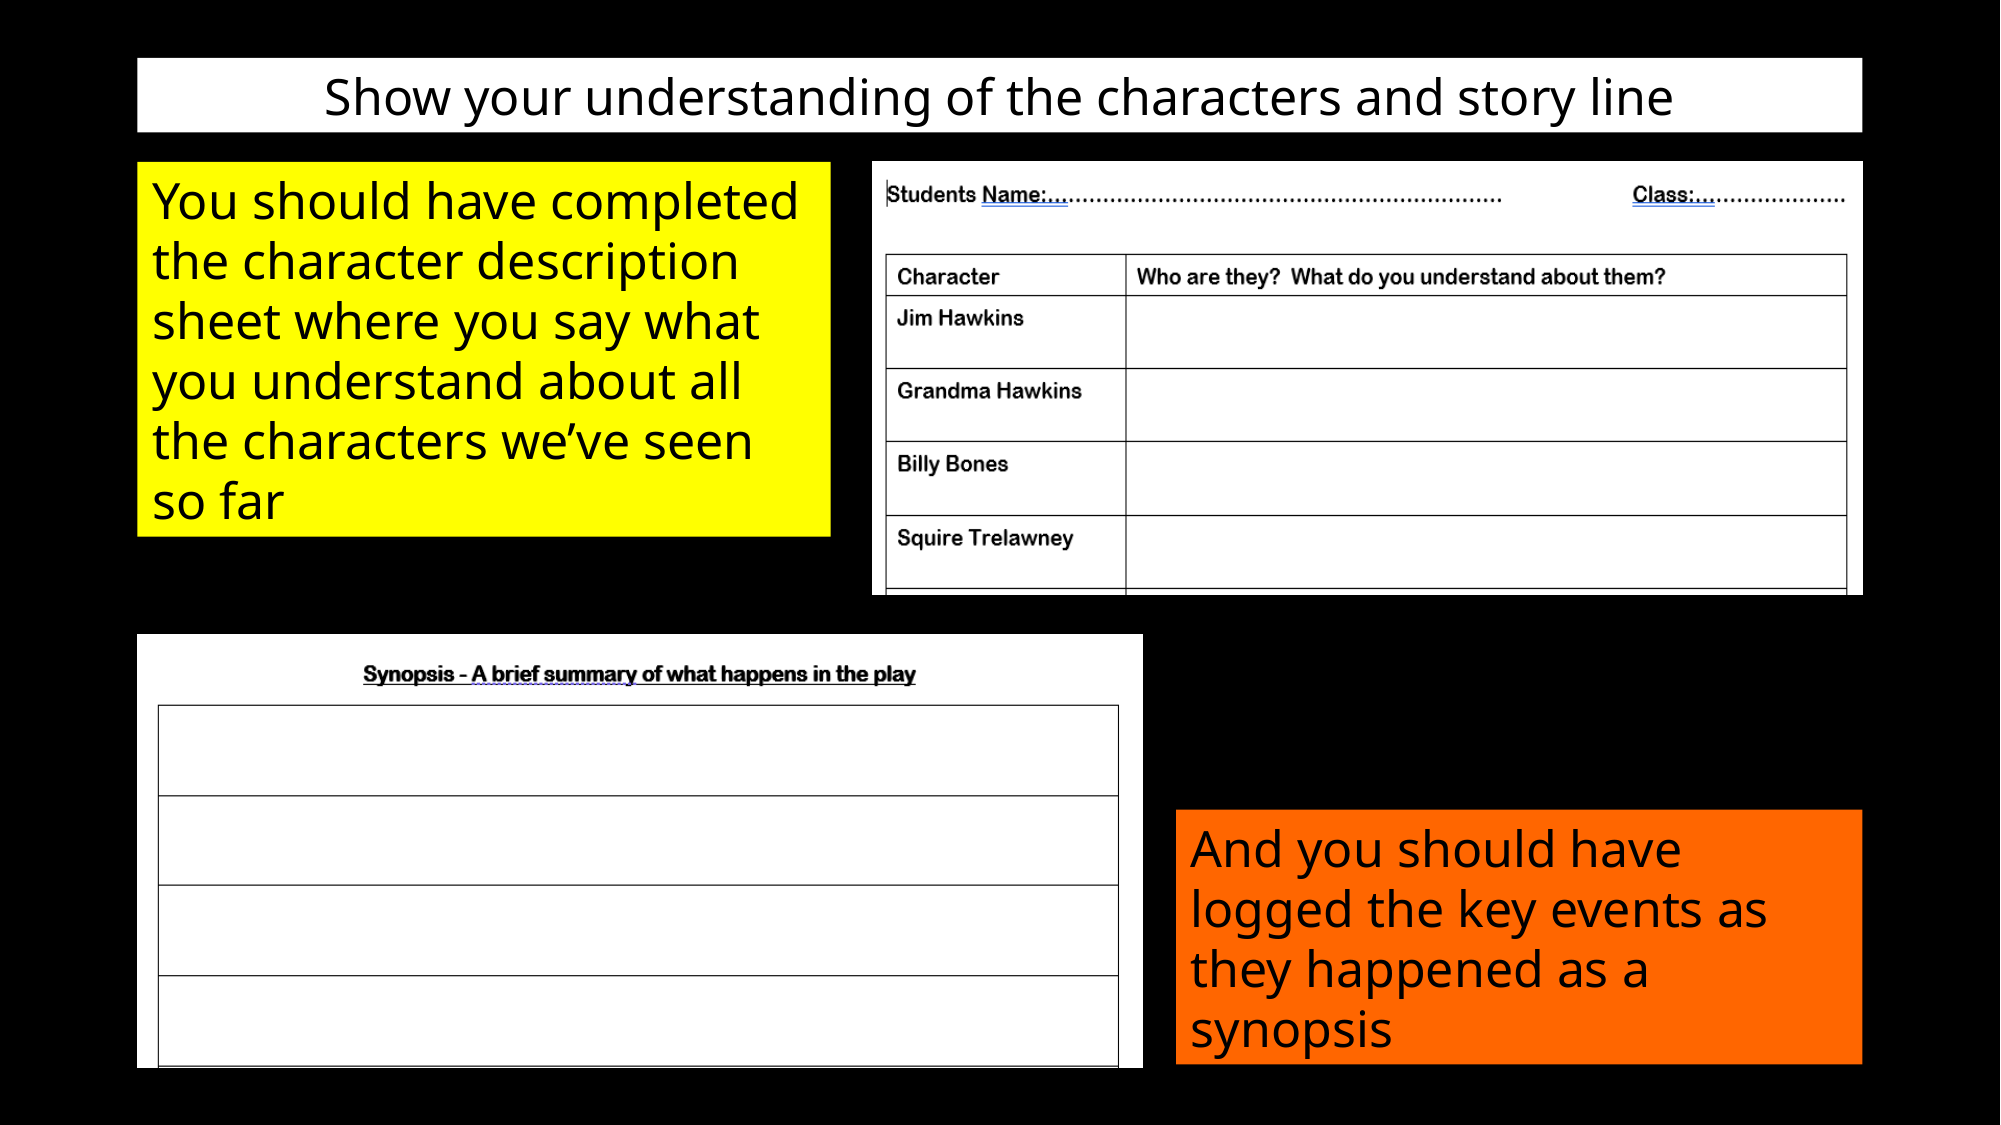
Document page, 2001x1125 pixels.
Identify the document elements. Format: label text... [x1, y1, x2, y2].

text_box And you should have logged the key events as they happened as a synopsis [1176, 809, 1863, 1065]
picture [872, 161, 1863, 595]
picture [137, 634, 1143, 1068]
text_box You should have completed the character description sheet where you say what you understand about all the characters we’ve seen so far [137, 161, 831, 537]
text_box Show your understanding of the characters and story line [137, 57, 1863, 133]
